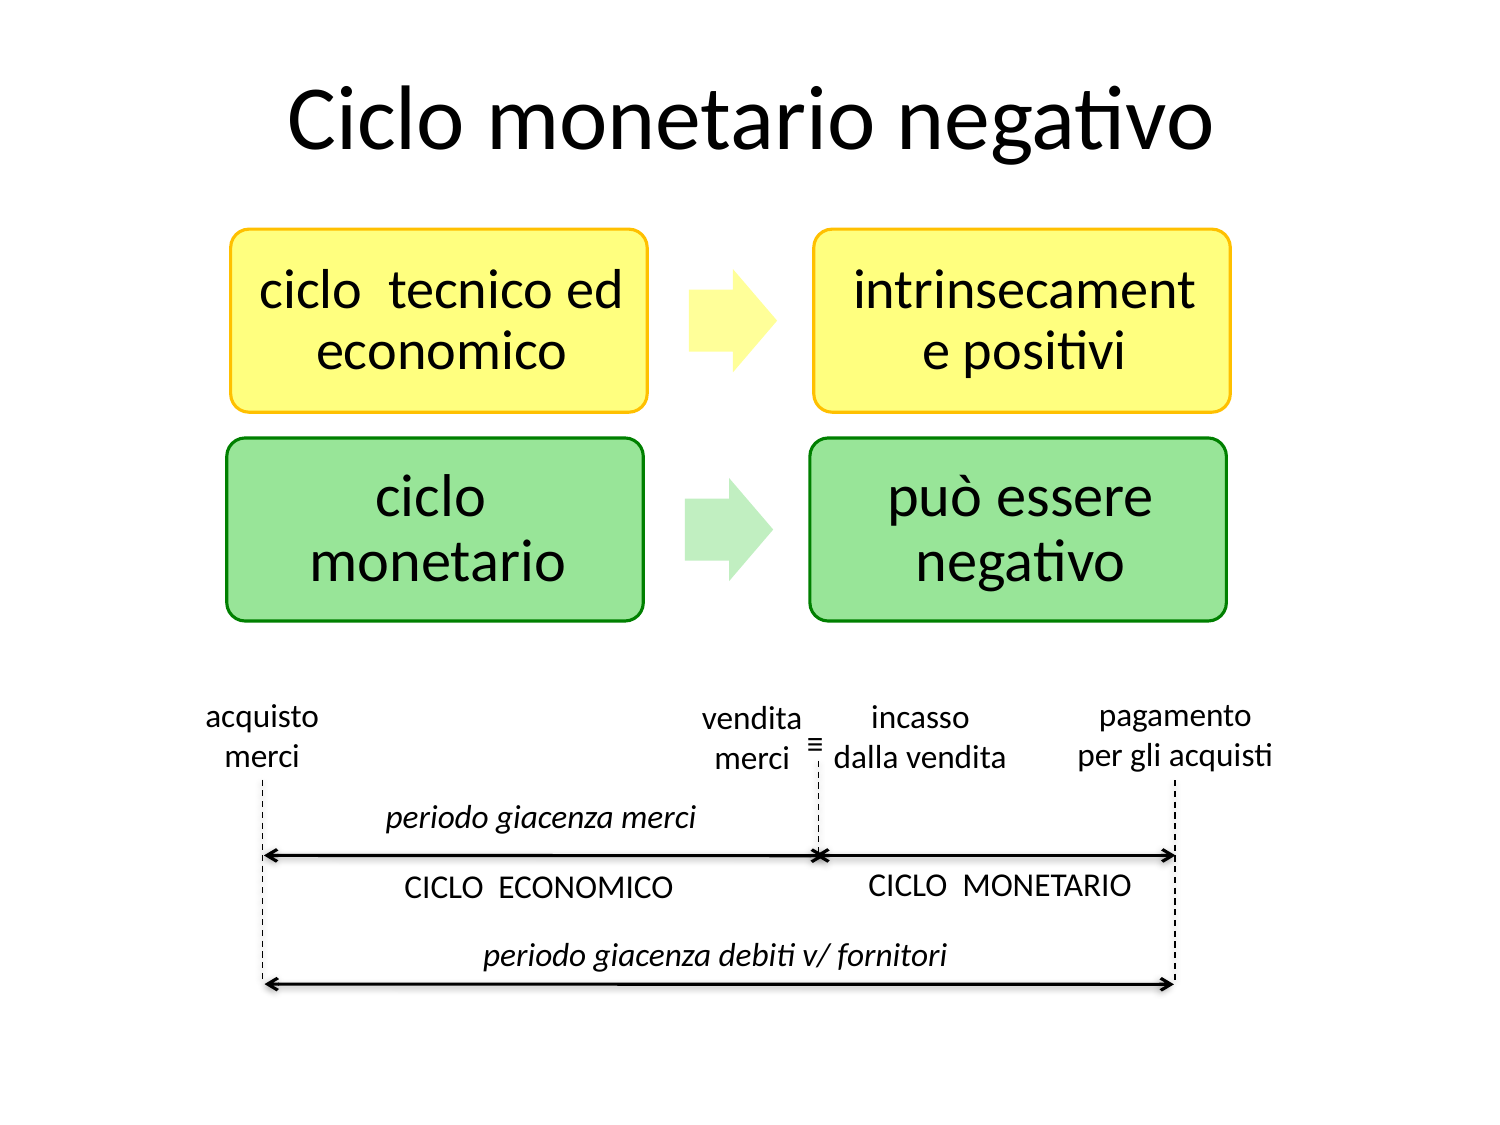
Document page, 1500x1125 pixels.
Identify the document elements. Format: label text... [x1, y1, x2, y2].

text_box CICLO ECONOMICO [259, 857, 819, 913]
text_box CICLO MONETARIO [824, 860, 1176, 911]
text_box pagamento per gli acquisti [1062, 685, 1288, 781]
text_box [230, 228, 1231, 413]
text_box incasso dalla vendita [818, 687, 1022, 783]
text_box periodo giacenza debiti v/ fornitori [259, 925, 1172, 981]
text_box acquisto merci [190, 686, 334, 782]
text_box vendita merci [686, 688, 818, 784]
text_box ≡ [792, 714, 839, 770]
title Ciclo monetario negativo [76, 19, 1427, 207]
text_box periodo giacenza merci [264, 788, 819, 843]
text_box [226, 437, 1227, 622]
